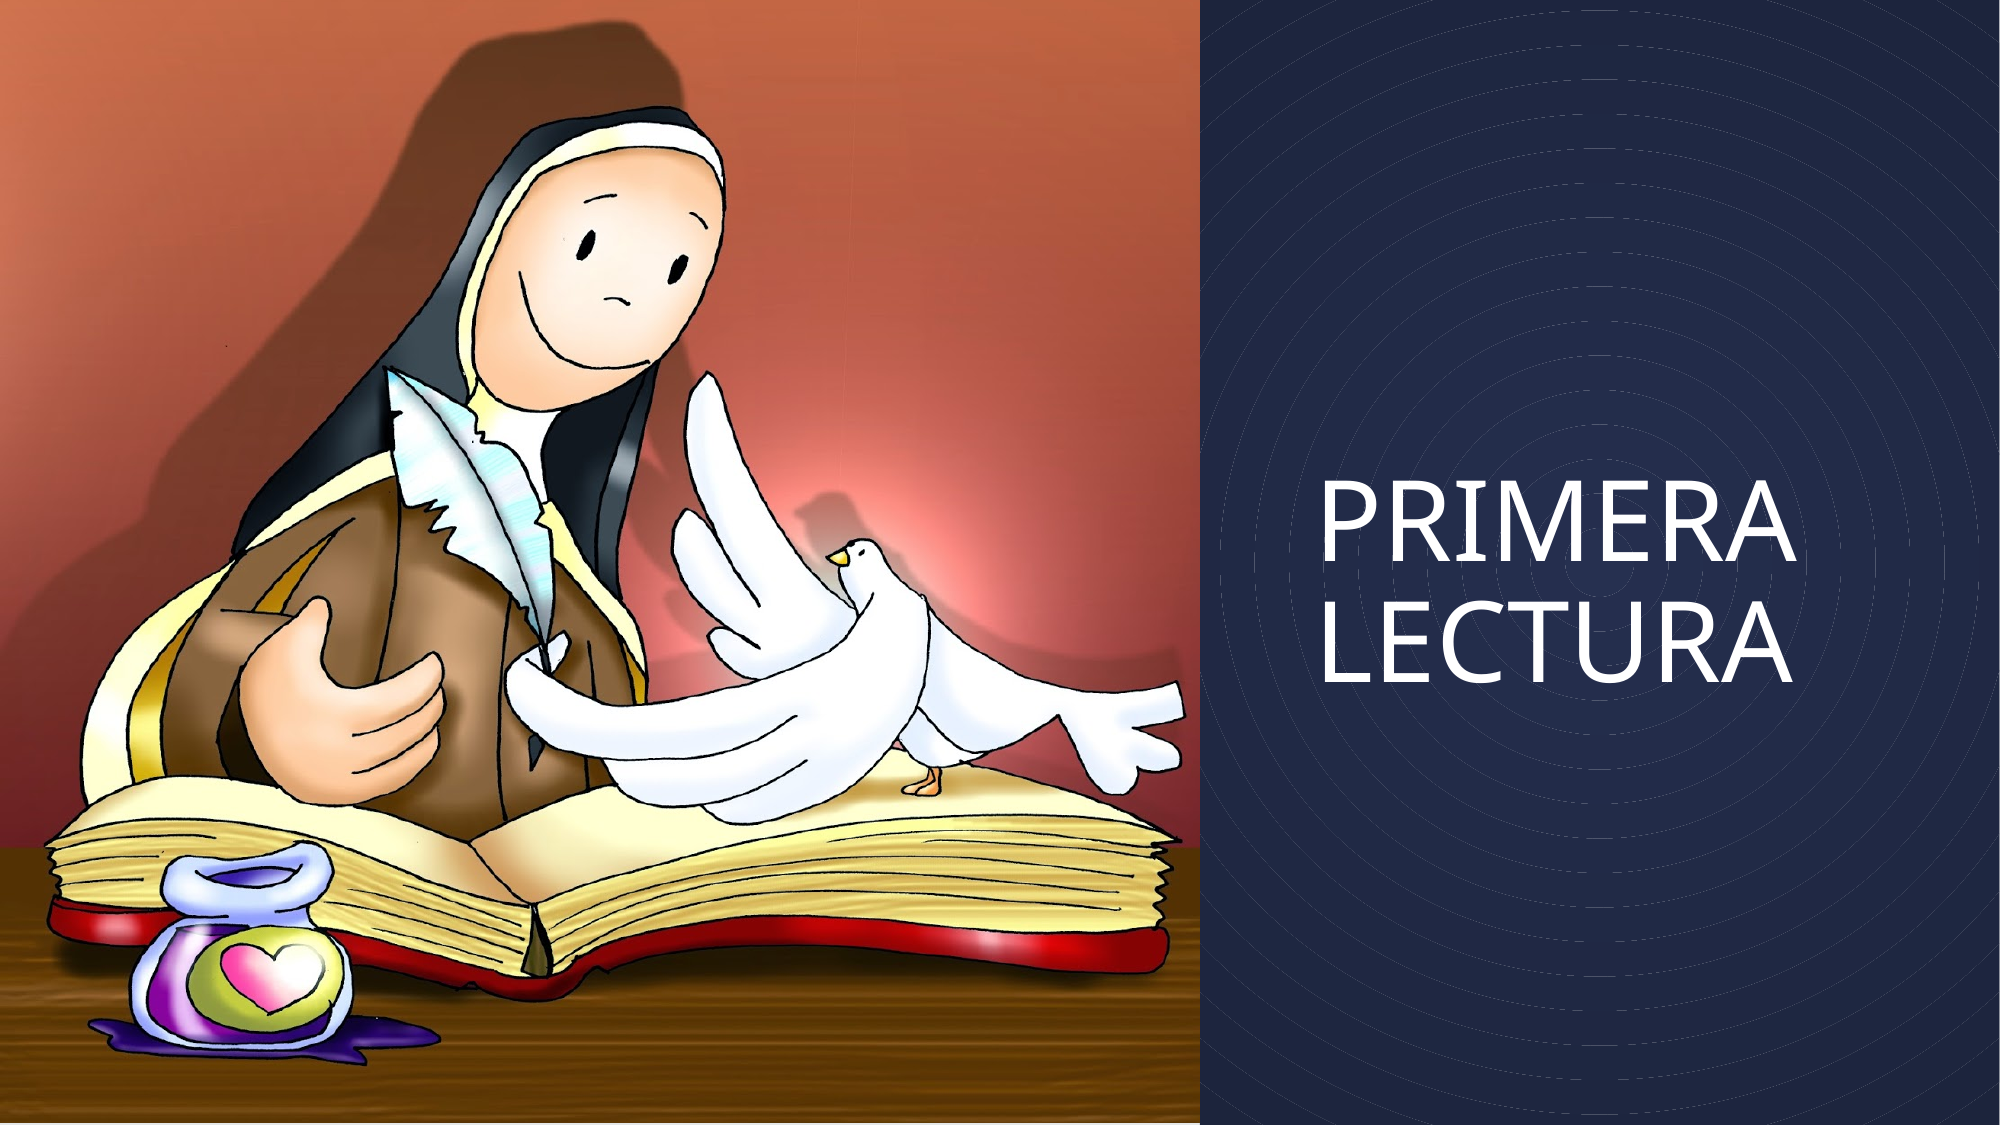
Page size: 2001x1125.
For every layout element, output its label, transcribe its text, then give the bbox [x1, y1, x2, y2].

title PRIMERA LECTURA [1299, 387, 1825, 715]
picture [0, 0, 1200, 1125]
